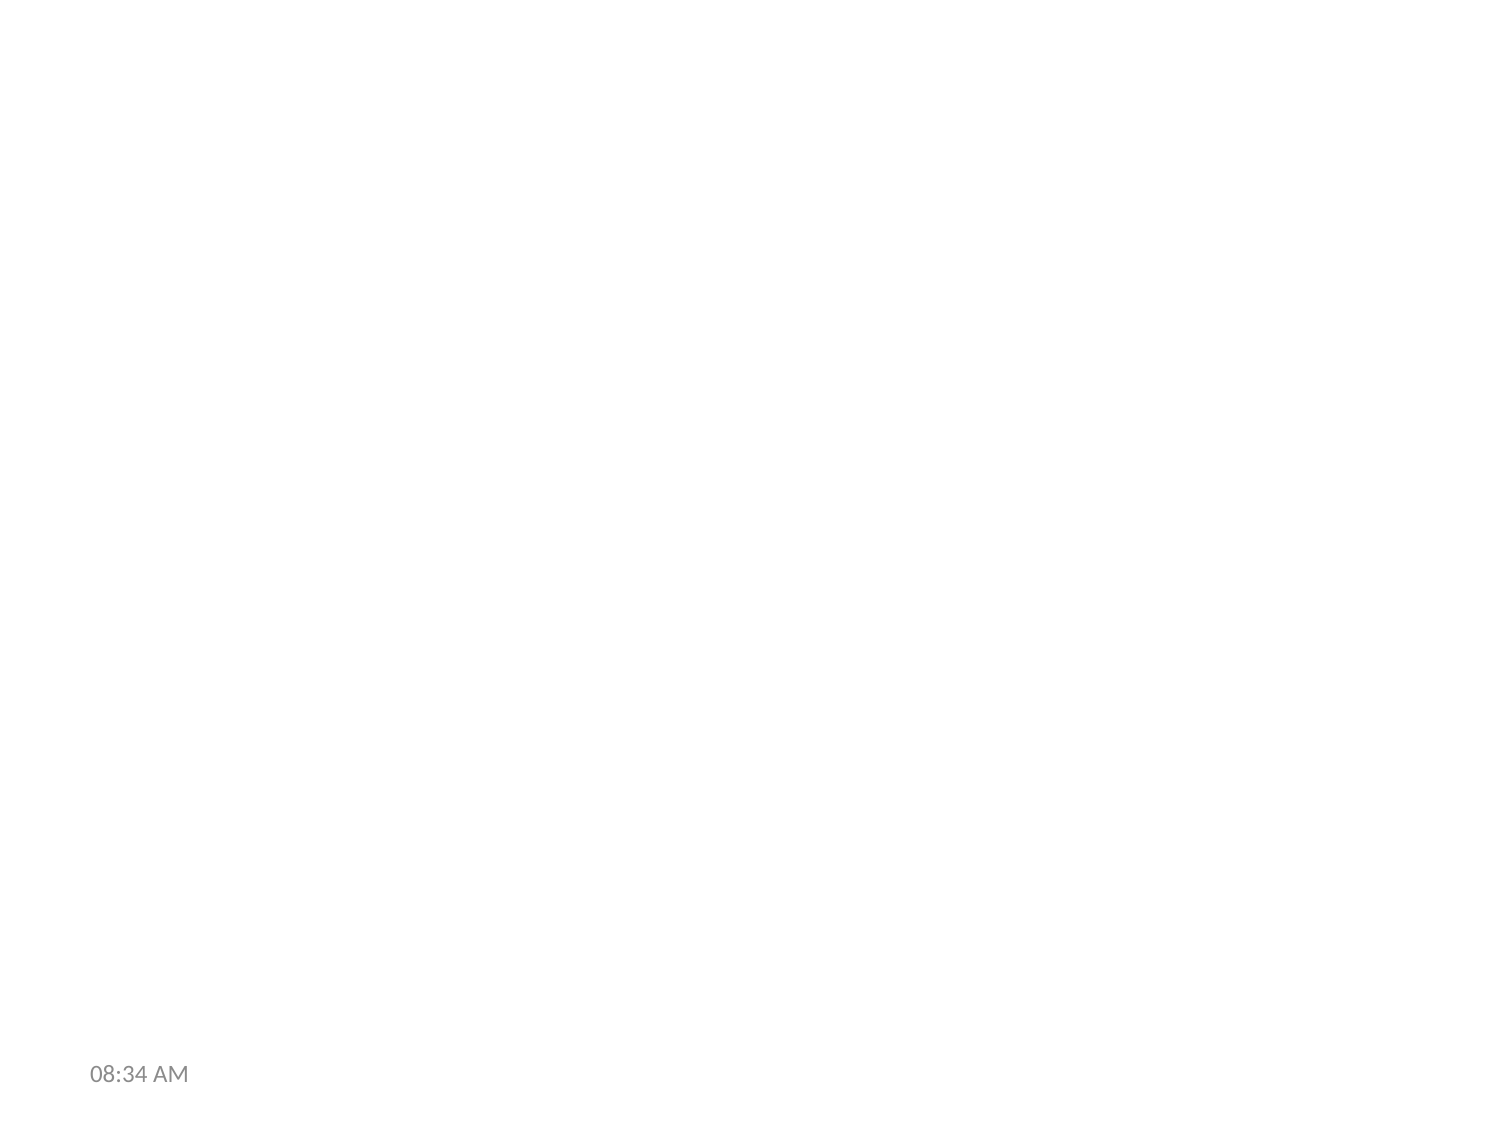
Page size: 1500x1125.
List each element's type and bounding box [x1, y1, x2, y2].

slide_number [75, 1042, 425, 1103]
